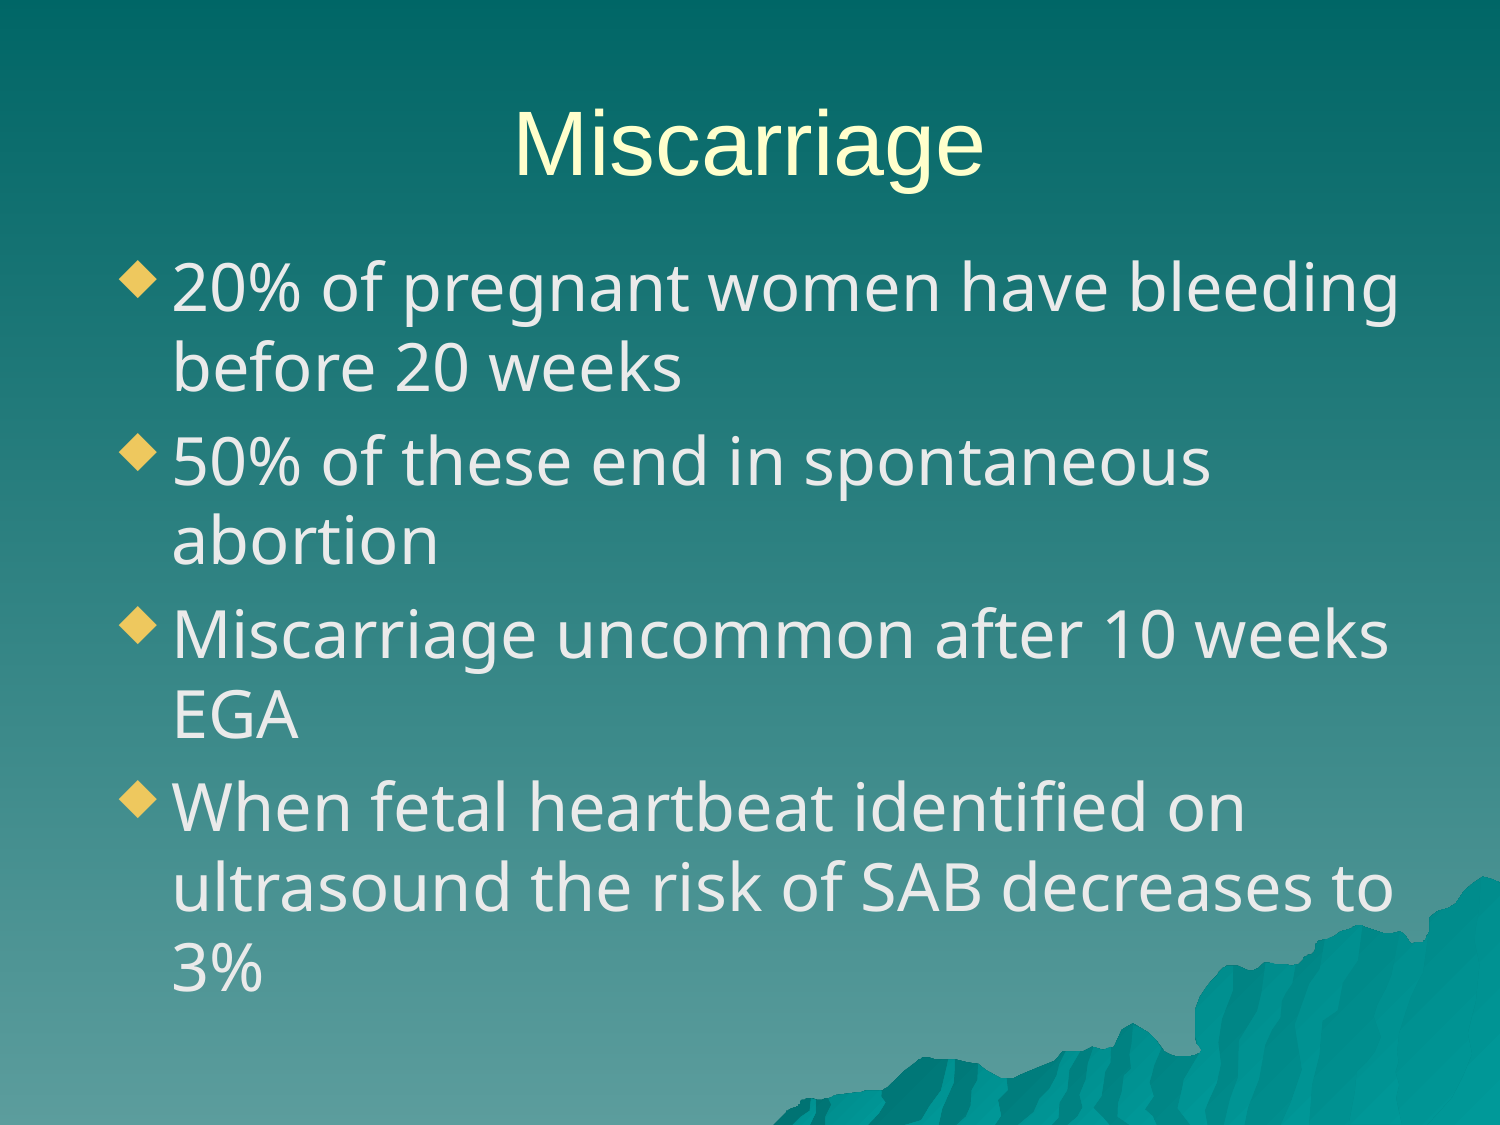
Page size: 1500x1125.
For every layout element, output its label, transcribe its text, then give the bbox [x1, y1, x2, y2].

title Miscarriage [74, 45, 1426, 233]
list 20% of pregnant women have bleeding before 20 weeks 50% of these end in spontaneous abortion Miscarriage uncommon after 10 weeks EGA When fetal heartbeat identified on ultrasound the risk of SAB decreases to 3% [99, 237, 1426, 913]
